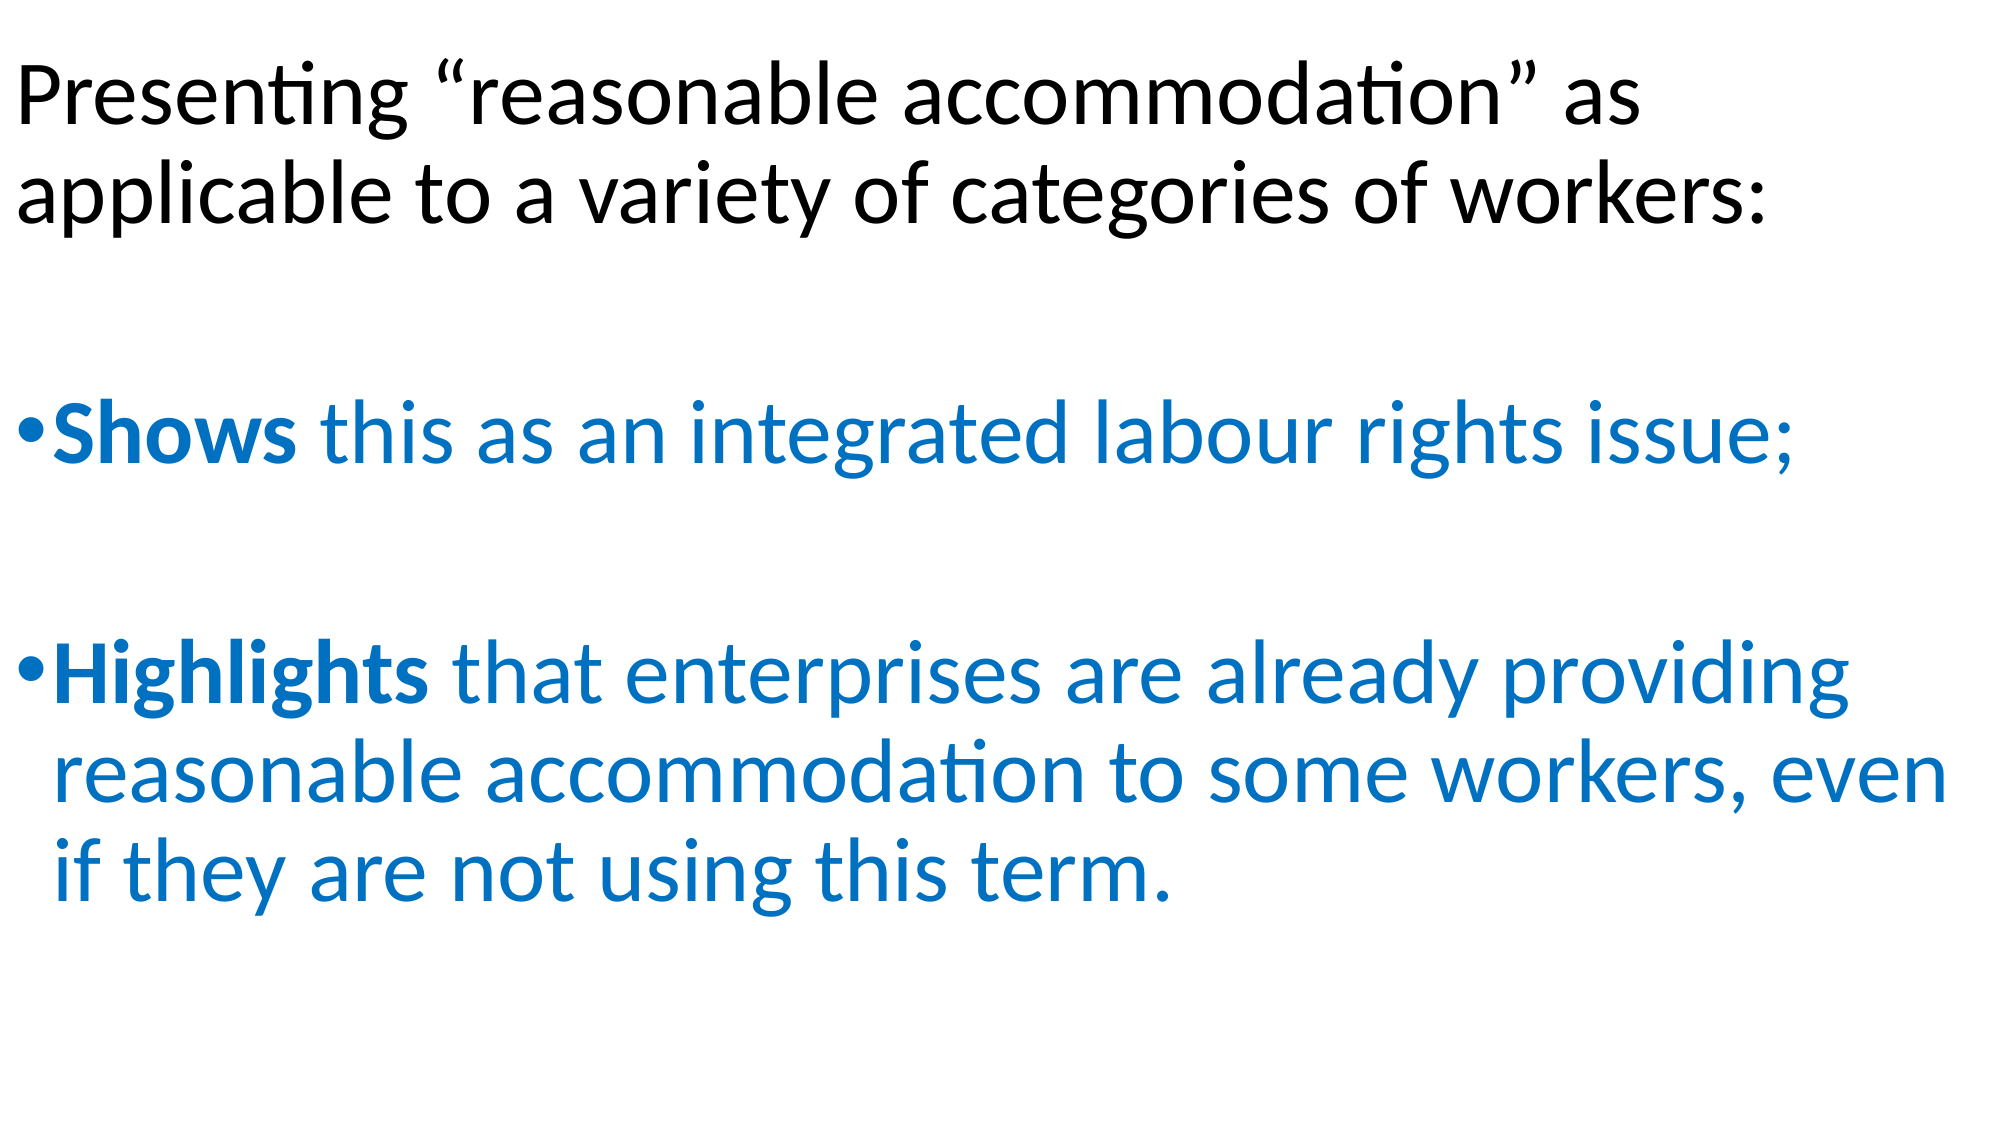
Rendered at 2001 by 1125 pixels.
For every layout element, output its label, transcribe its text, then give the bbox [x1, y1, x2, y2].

list Presenting “reasonable accommodation” as applicable to a variety of categories of workers: Shows this as an integrated labour rights issue; Highlights that enterprises are already providing reasonable accommodation to some workers, even if they are not using this term. [0, 38, 1971, 1084]
